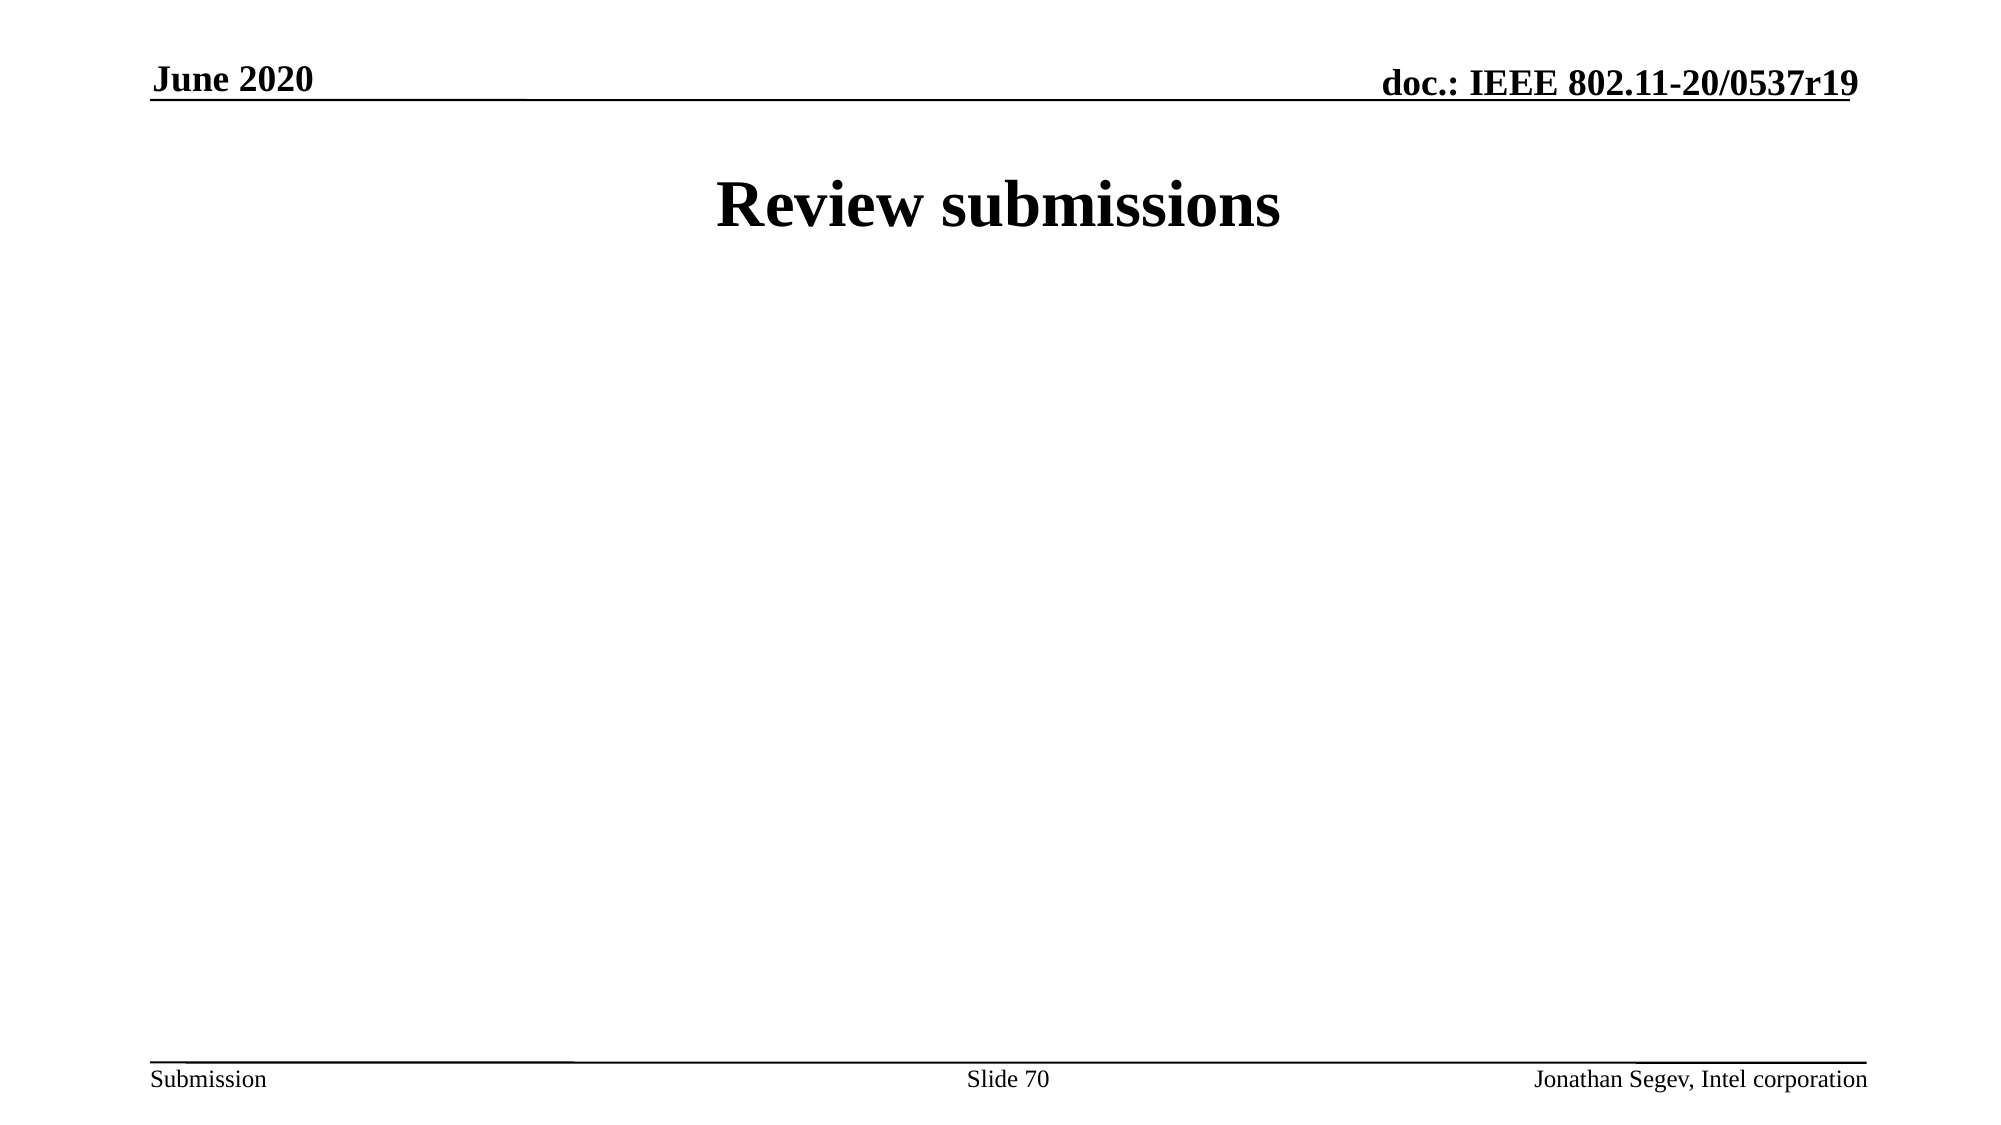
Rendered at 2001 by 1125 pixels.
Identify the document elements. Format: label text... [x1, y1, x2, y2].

footer Jonathan Segev, Intel corporation [1171, 1061, 1869, 1093]
title Review submissions [149, 112, 1850, 288]
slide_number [152, 54, 563, 100]
slide_number Slide 70 [950, 1061, 1067, 1123]
